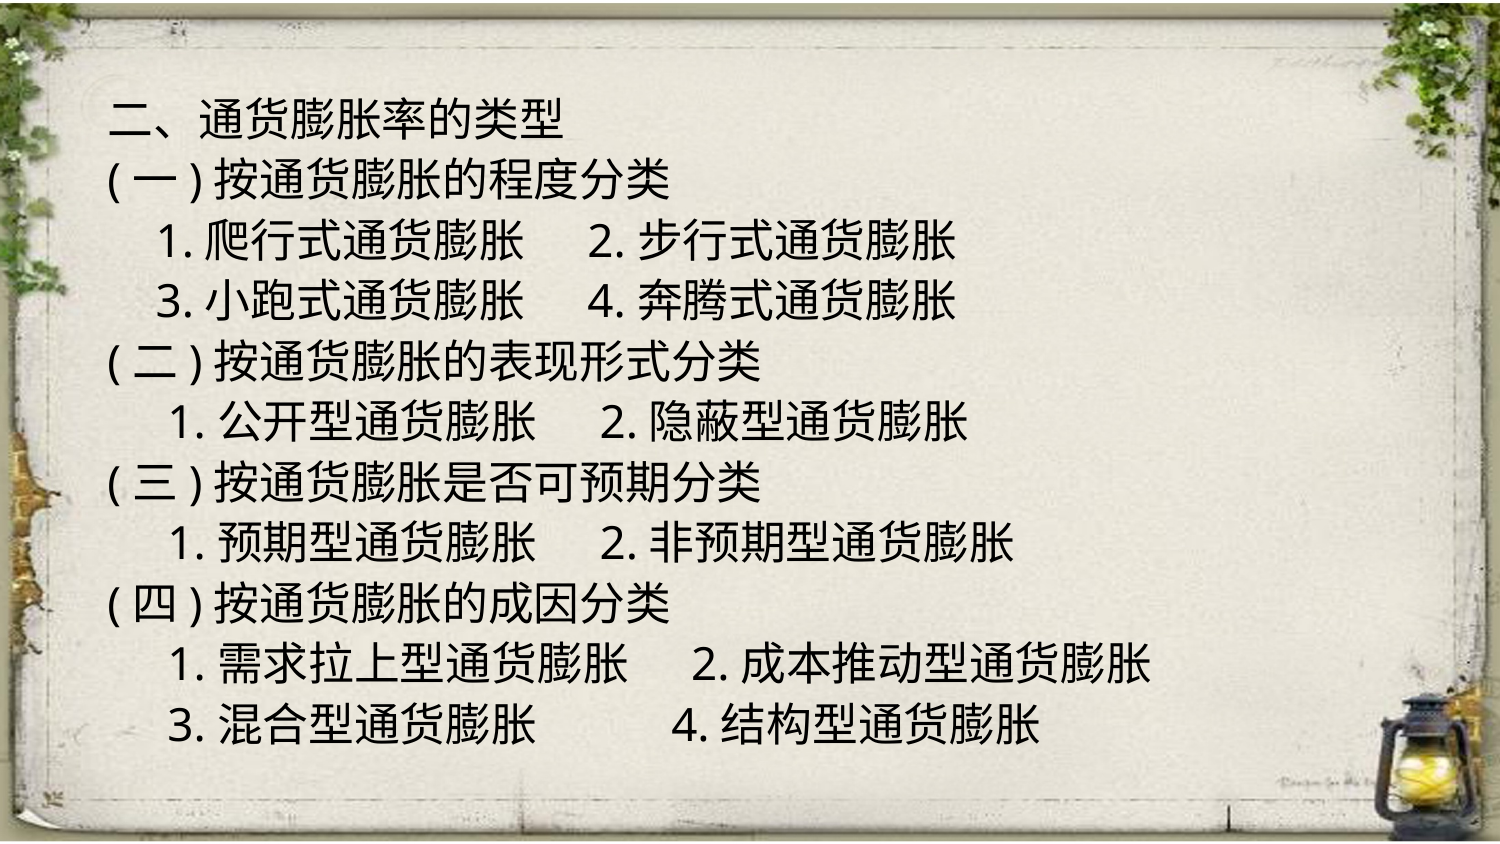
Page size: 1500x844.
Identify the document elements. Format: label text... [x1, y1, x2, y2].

text_box 二、通货膨胀率的类型 (一)按通货膨胀的程度分类 1.爬行式通货膨胀 2.步行式通货膨胀 3.小跑式通货膨胀 4.奔腾式通货膨胀 (二)按通货膨胀的表现形式分类 1.公开型通货膨胀 2.隐蔽型通货膨胀 (三)按通货膨胀是否可预期分类 1.预期型通货膨胀 2.非预期型通货膨胀 (四)按通货膨胀的成因分类 1.需求拉上型通货膨胀 2.成本推动型通货膨胀 3.混合型通货膨胀 4.结构型通货膨胀 [92, 77, 1439, 844]
picture [0, 0, 1500, 844]
